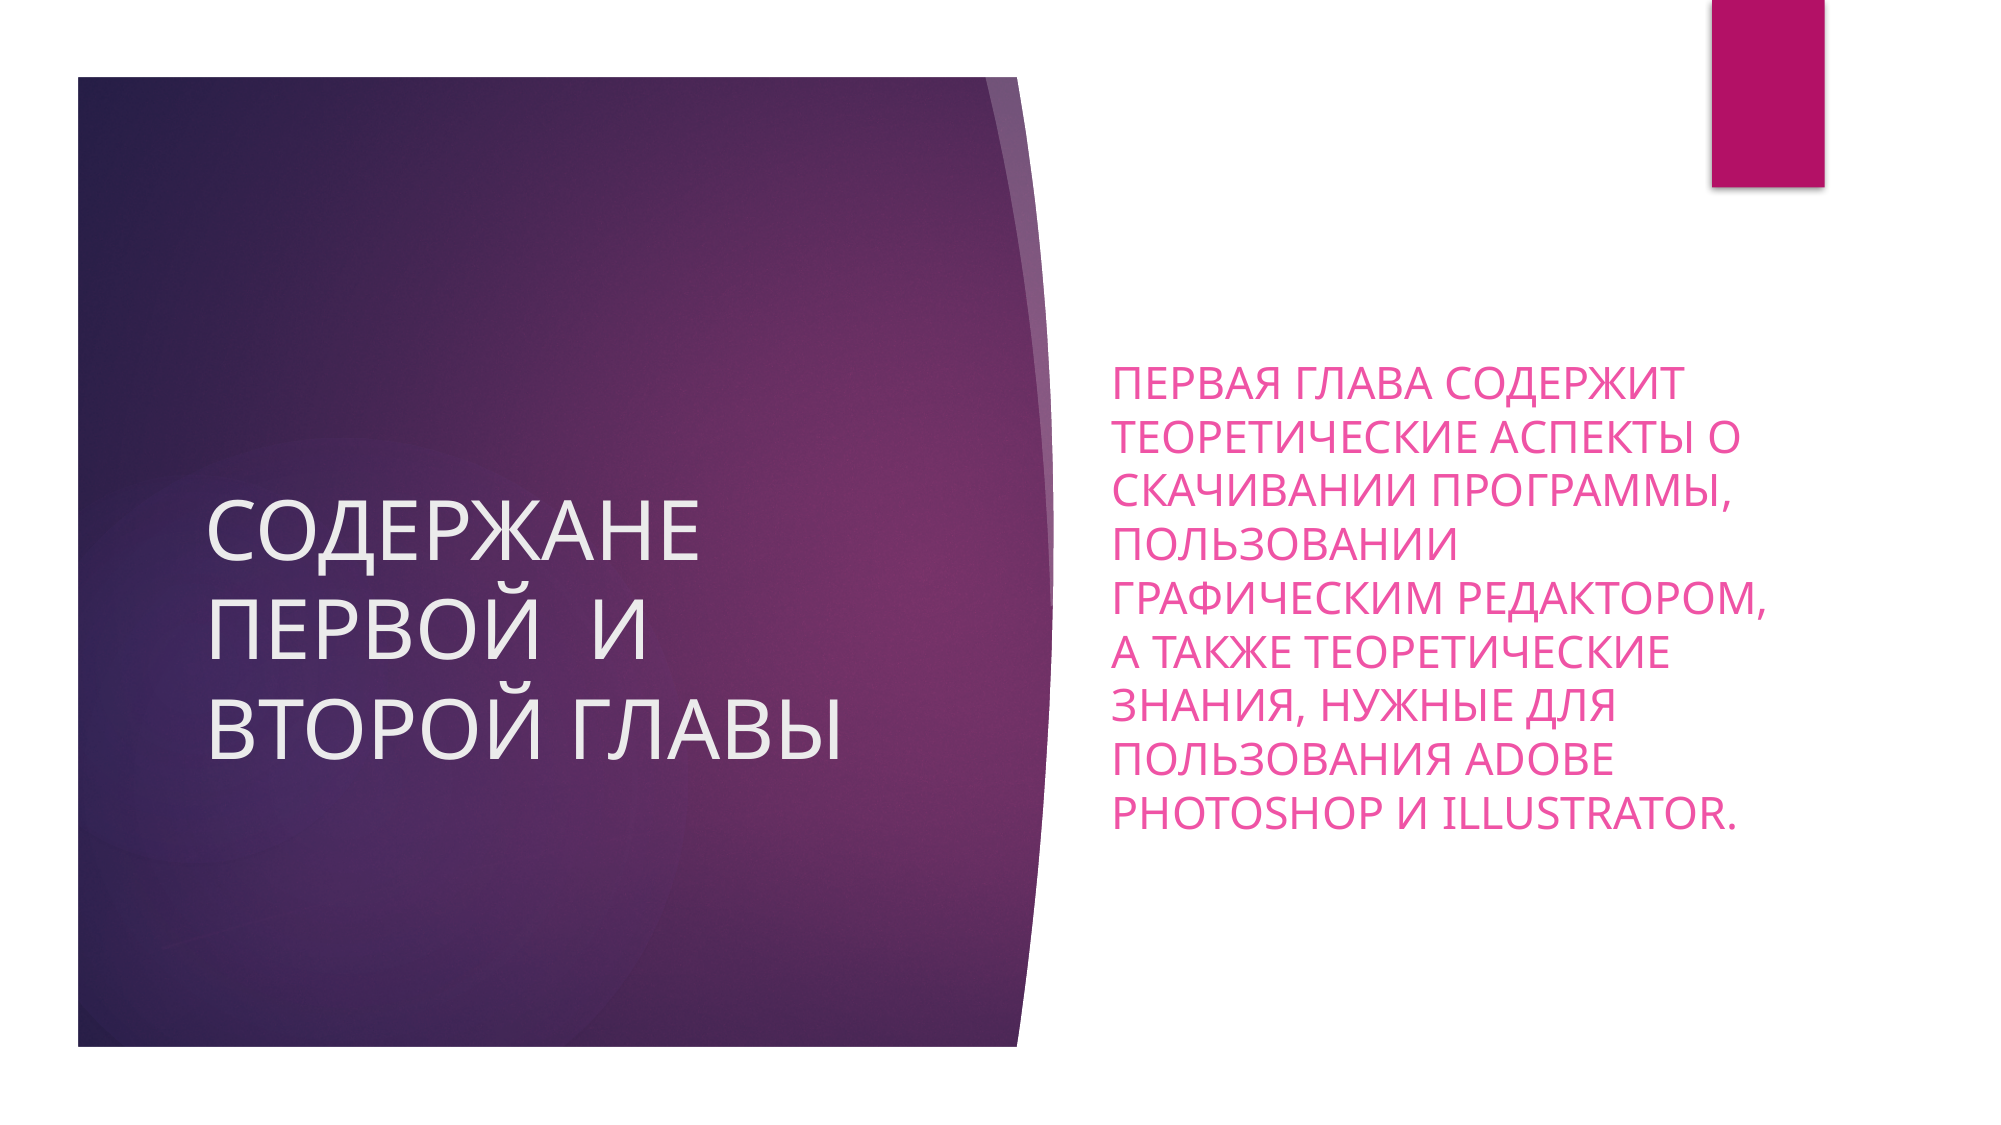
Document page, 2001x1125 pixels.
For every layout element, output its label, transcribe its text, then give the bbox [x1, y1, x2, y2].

title СОДЕРЖАНЕ ПЕРВОЙ И ВТОРОЙ ГЛАВЫ [189, 439, 904, 814]
list Первая глава содержит теоретические аспекты о скачивании программы, пользовании графическим редактором, а также теоретические знания, нужные для пользования Adobe Photoshop и Illustrator. [1096, 342, 1811, 851]
